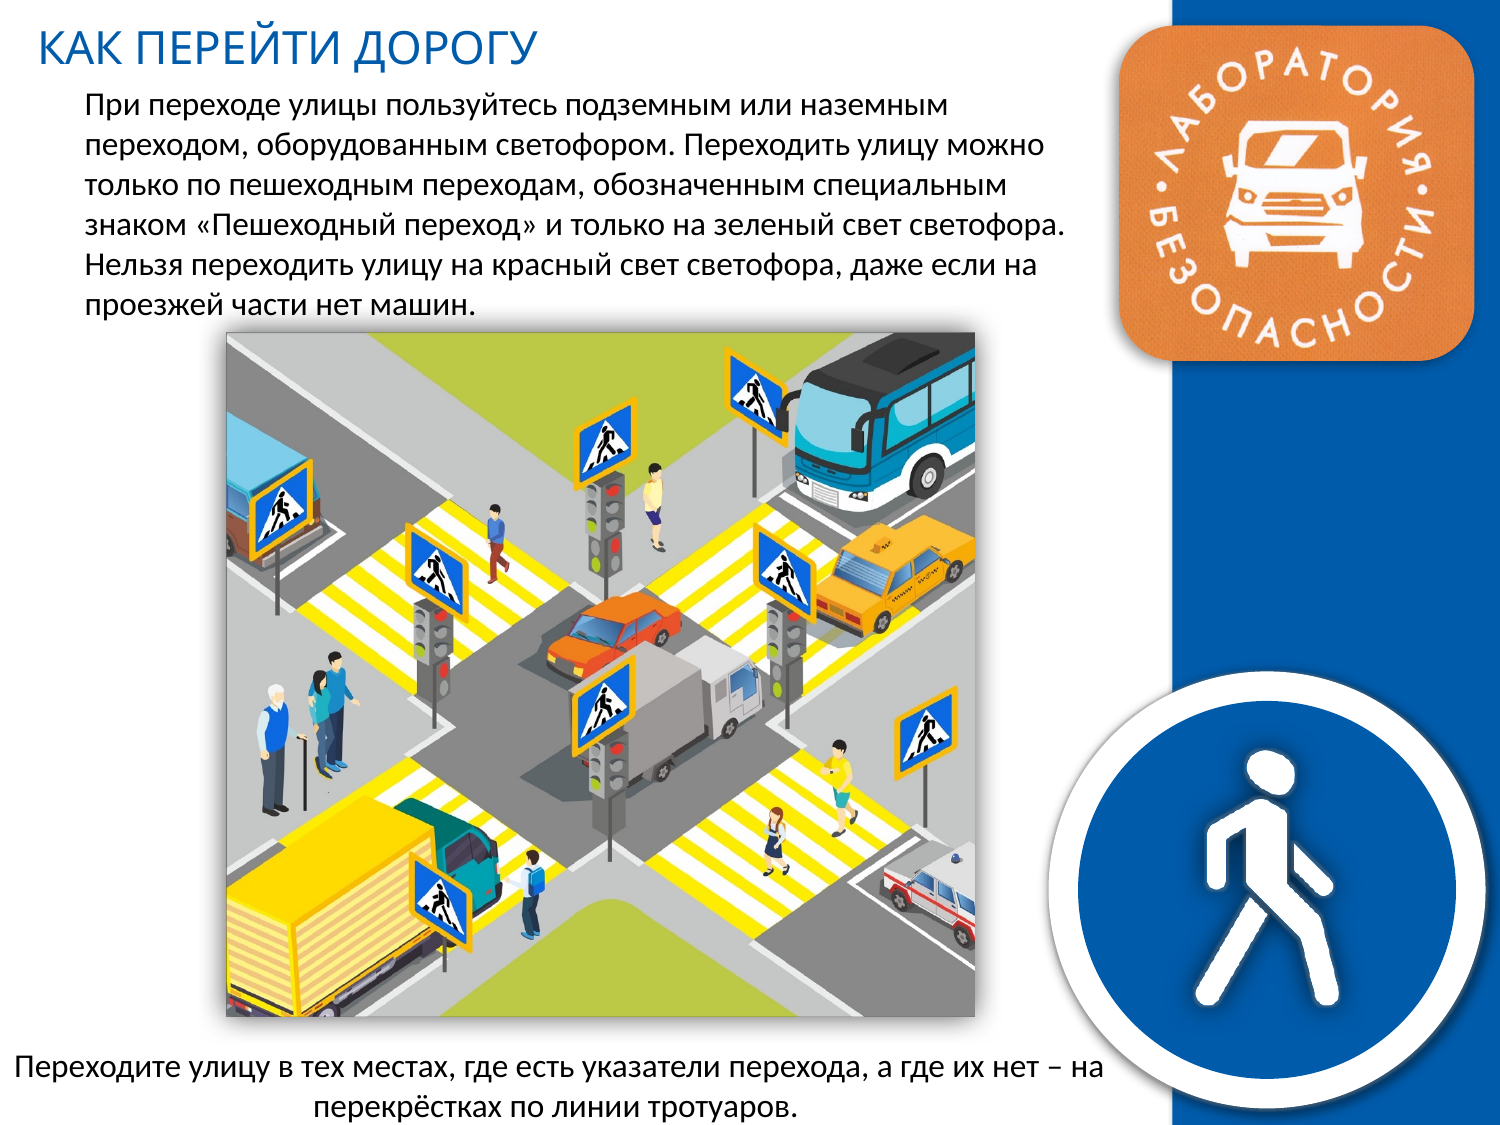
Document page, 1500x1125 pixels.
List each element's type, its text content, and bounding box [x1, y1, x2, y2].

picture [1119, 25, 1475, 361]
text_box КАК ПЕРЕЙТИ ДОРОГУ [22, 11, 1048, 81]
picture [226, 332, 975, 1018]
text_box При переходе улицы пользуйтесь подземным или наземным переходом, оборудованным светофором. Переходить улицу можно только по пешеходным переходам, обозначенным специальным знаком «Пешеходный переход» и только на зеленый свет светофора. Нельзя переходить улицу на красный свет светофора, даже если на проезжей части нет машин. [69, 81, 1048, 330]
text_box Переходите улицу в тех местах, где есть указатели перехода, а где их нет – на перекрёстках по линии тротуаров. [0, 1037, 1048, 1125]
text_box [1048, 0, 1500, 1125]
